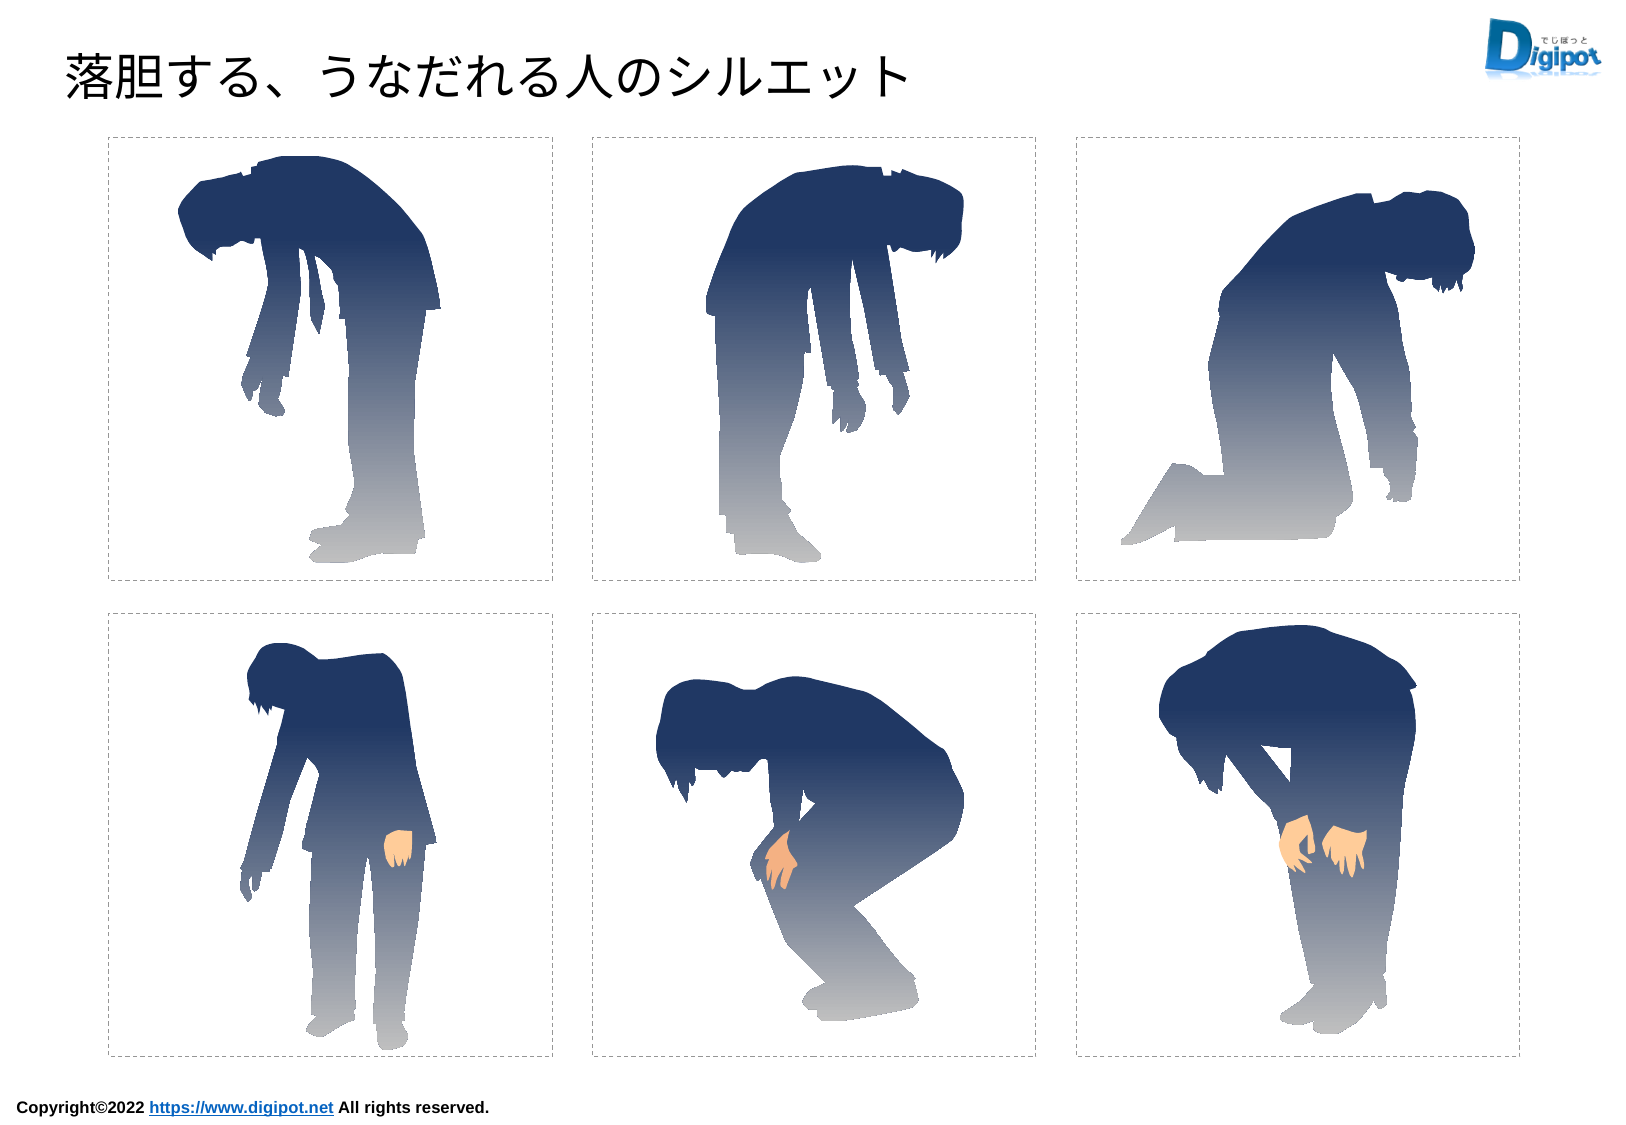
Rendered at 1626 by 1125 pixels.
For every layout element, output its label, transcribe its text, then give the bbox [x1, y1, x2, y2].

text_box 落胆する、うなだれる人のシルエット [49, 38, 930, 113]
text_box [1120, 190, 1476, 545]
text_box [240, 642, 437, 1050]
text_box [655, 676, 964, 1021]
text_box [1158, 625, 1417, 1035]
text_box [705, 165, 964, 563]
picture [1485, 18, 1602, 82]
text_box [177, 155, 442, 563]
